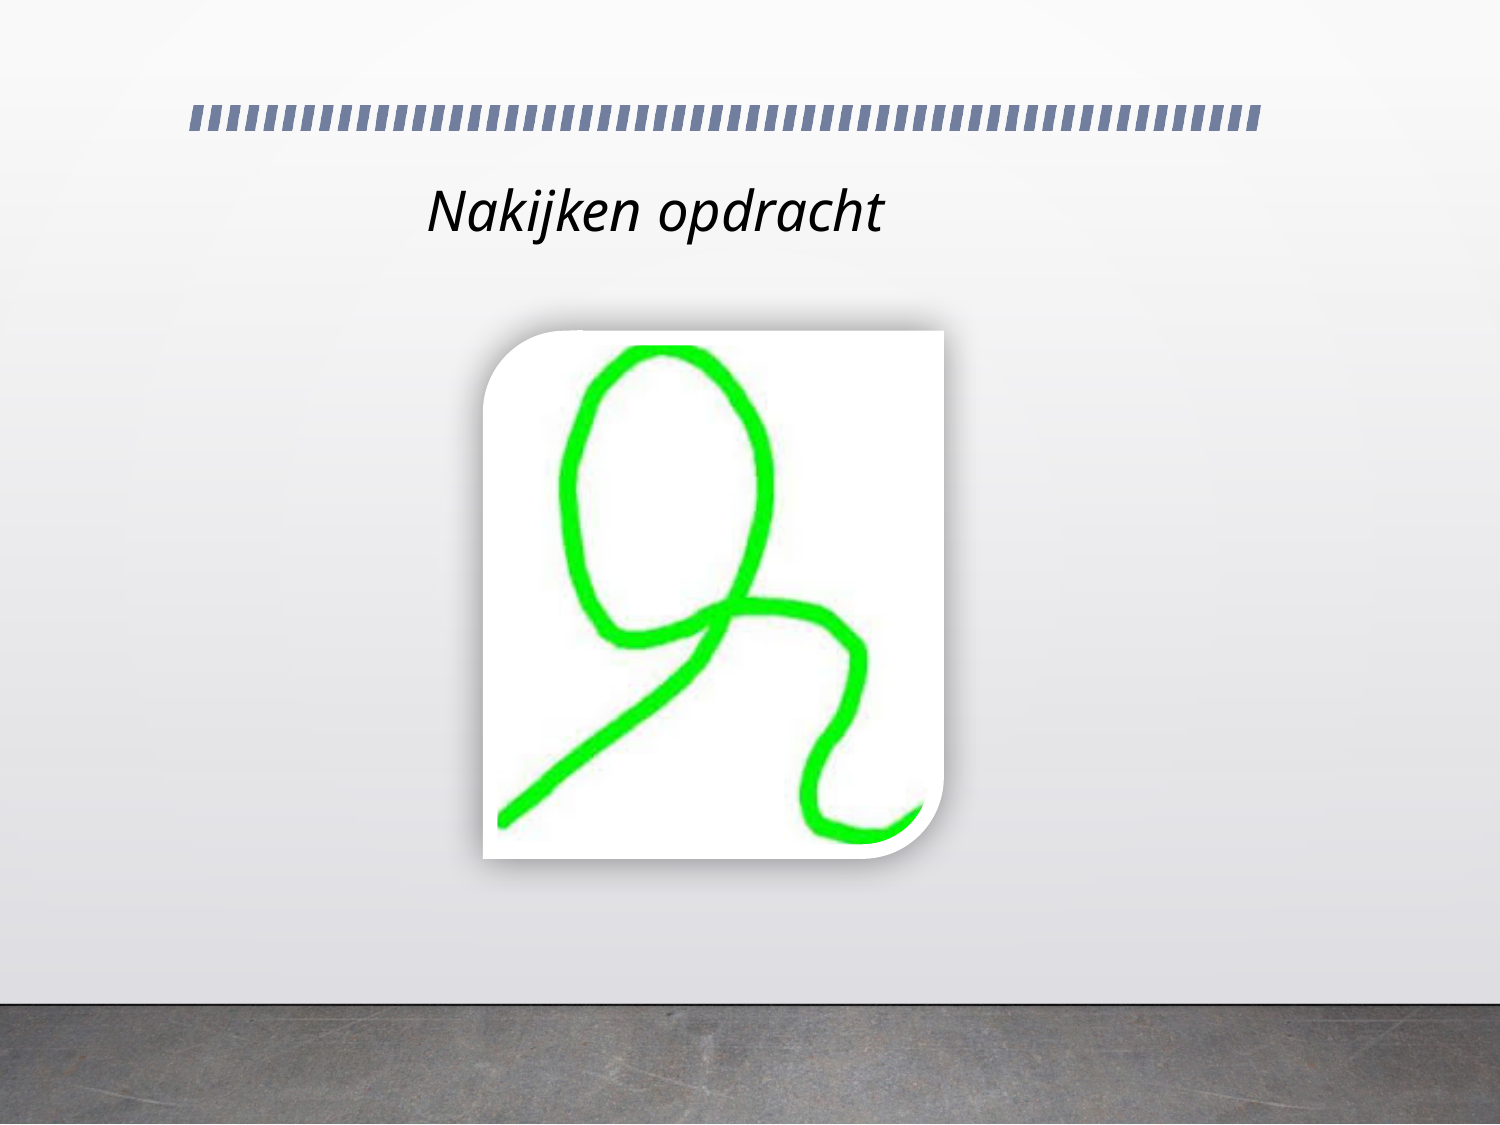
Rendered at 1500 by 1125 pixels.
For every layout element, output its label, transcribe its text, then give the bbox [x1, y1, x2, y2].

picture [489, 337, 937, 852]
picture [0, 1004, 1500, 1124]
title Nakijken opdracht [112, 101, 1199, 244]
